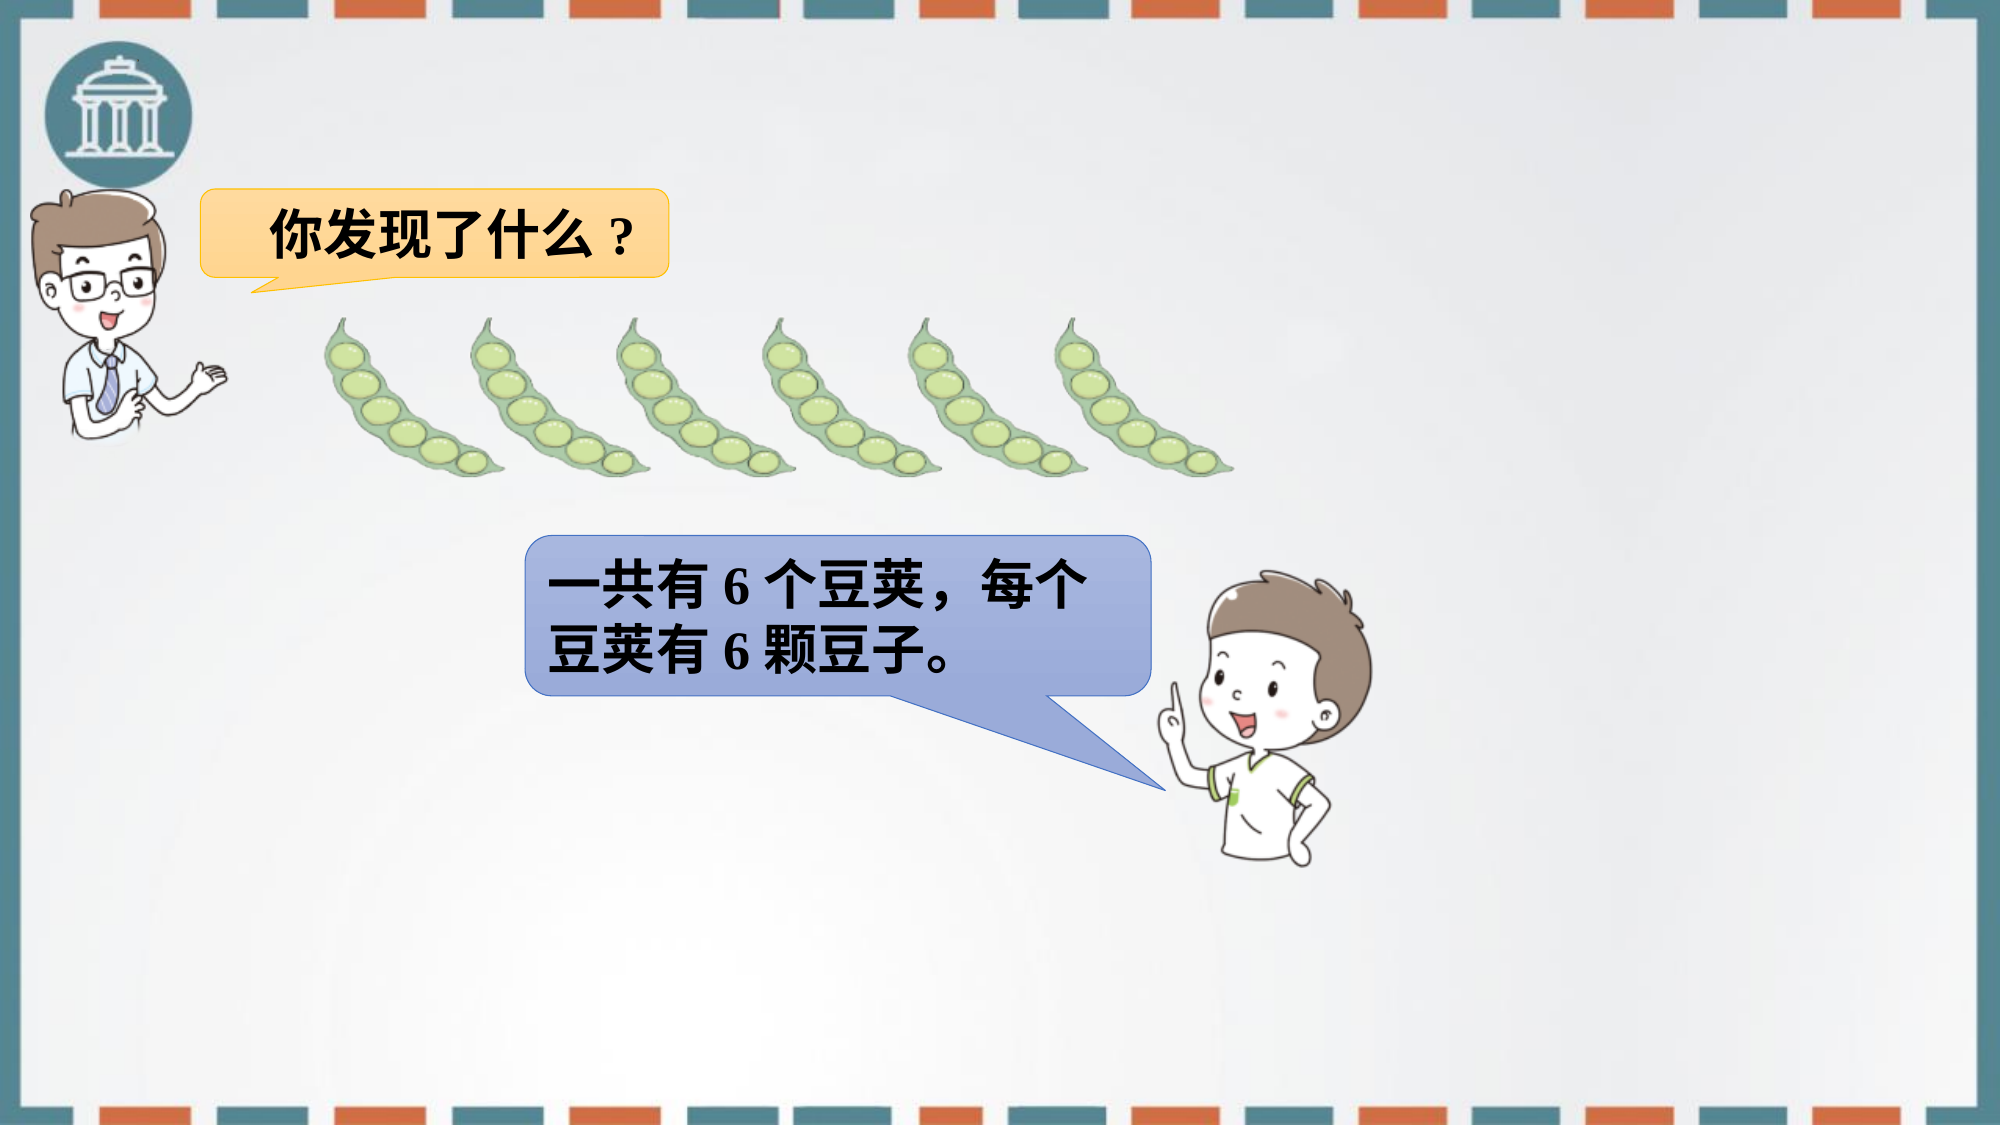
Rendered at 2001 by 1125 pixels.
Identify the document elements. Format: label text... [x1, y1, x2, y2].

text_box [525, 535, 1395, 879]
picture [0, 0, 2000, 1125]
text_box 你发现了什么? [229, 188, 670, 294]
